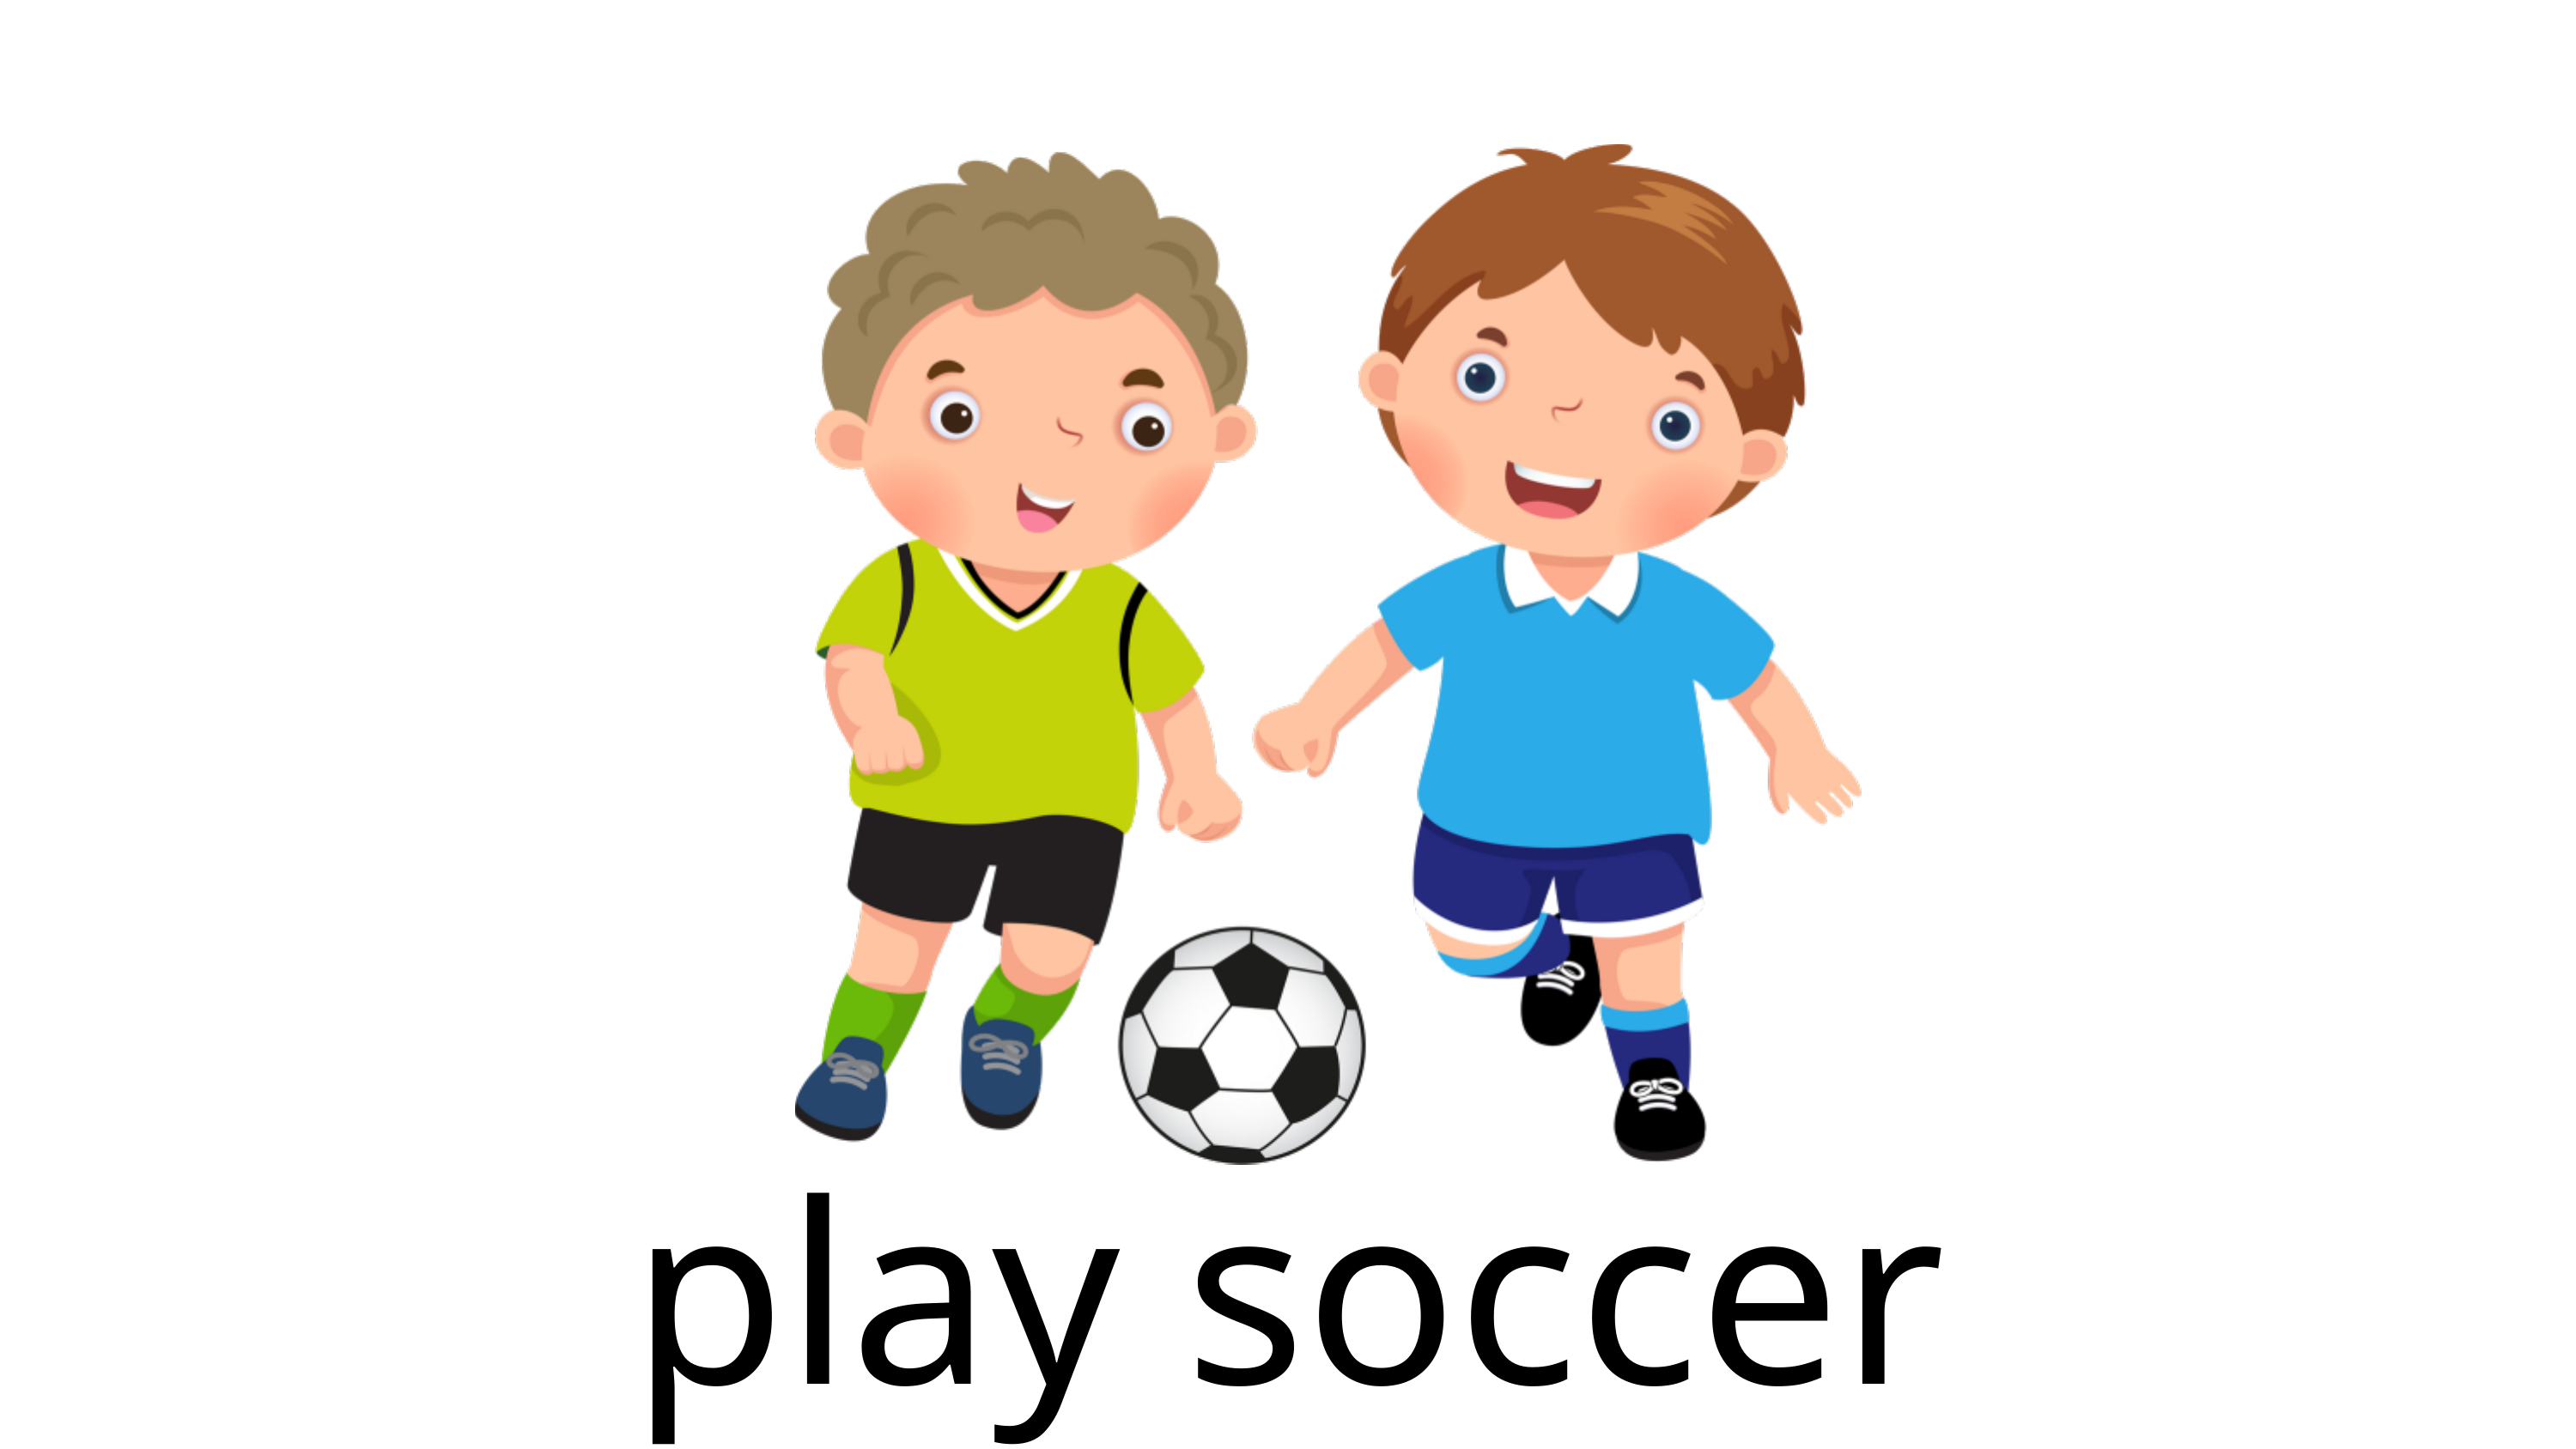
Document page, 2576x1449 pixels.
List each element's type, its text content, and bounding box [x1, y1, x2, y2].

text_box play soccer [350, 1208, 2226, 1435]
picture [795, 144, 1862, 1165]
